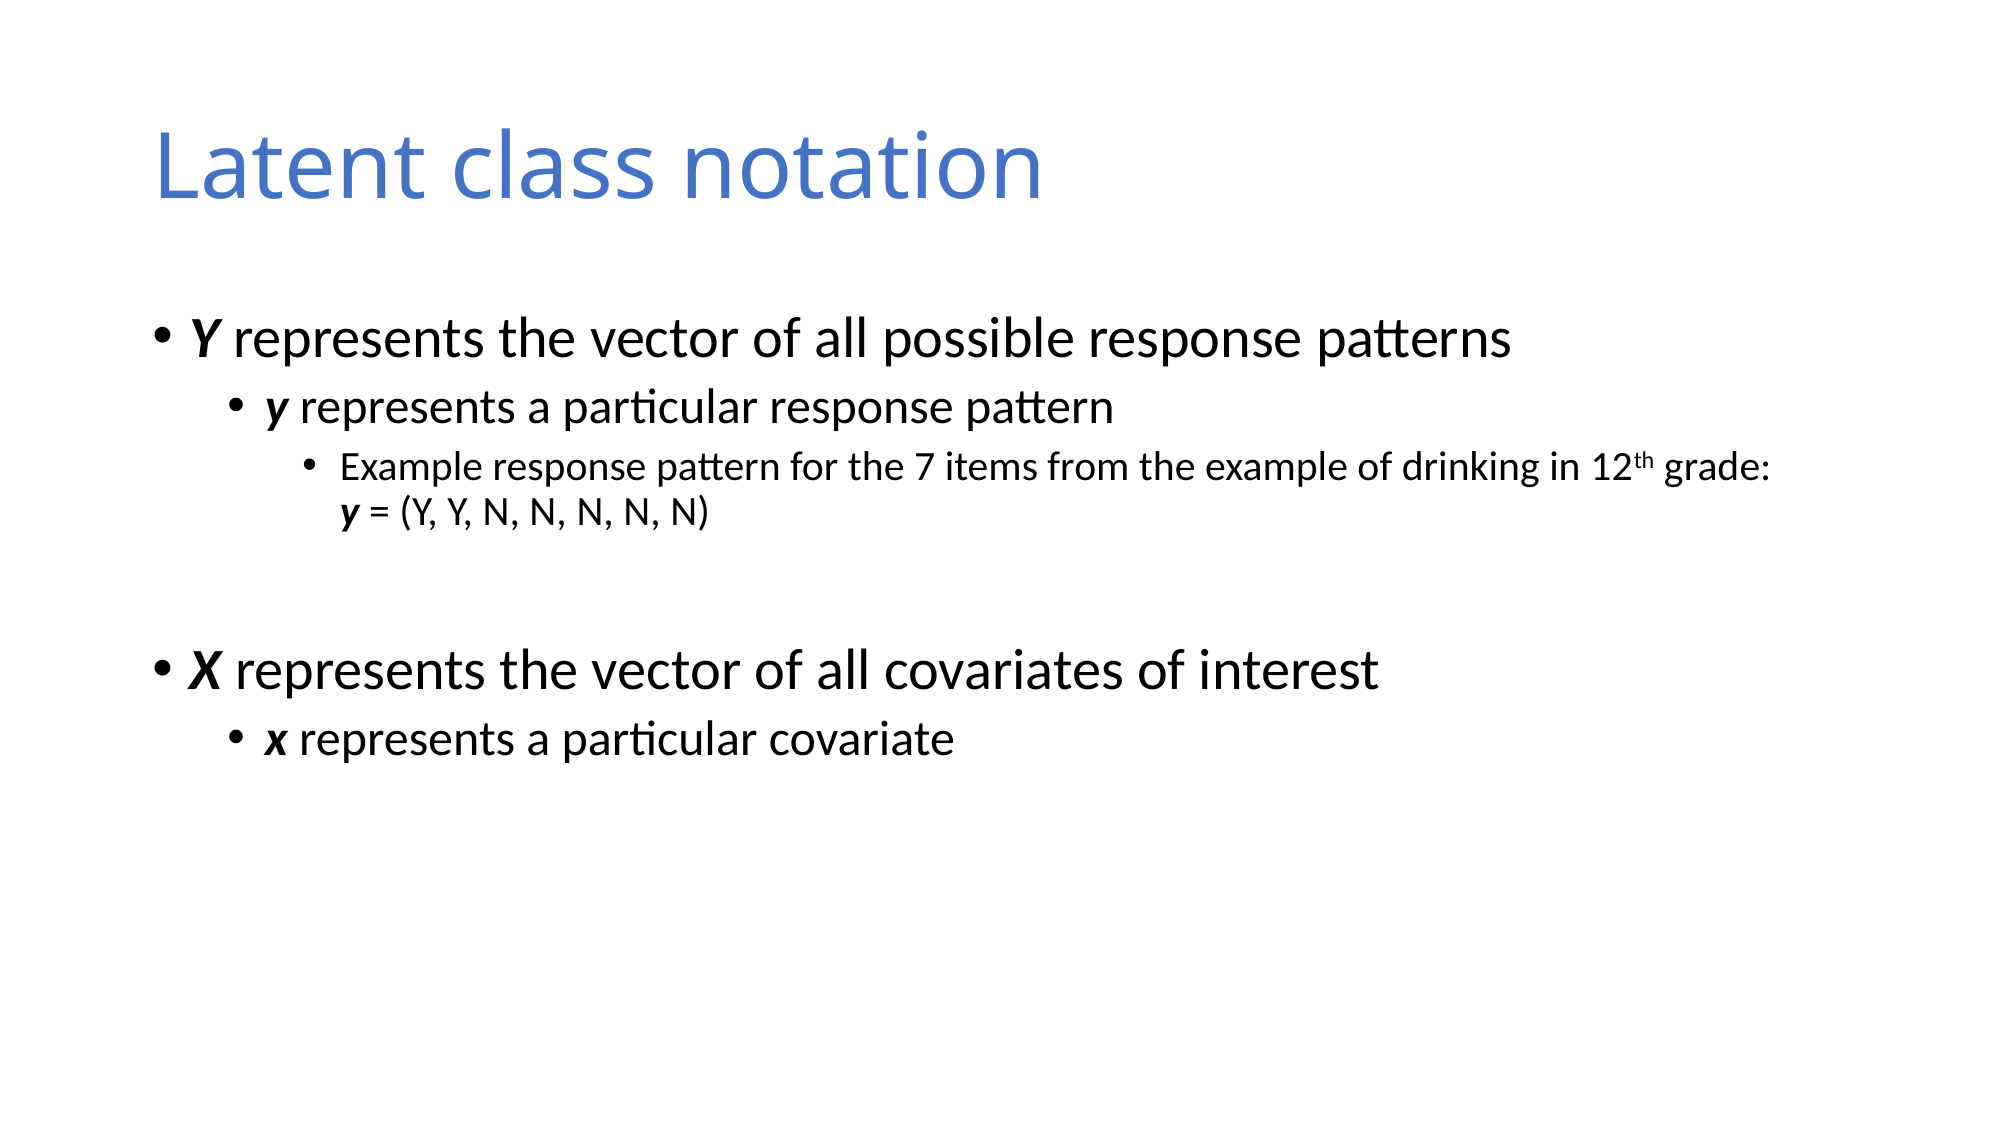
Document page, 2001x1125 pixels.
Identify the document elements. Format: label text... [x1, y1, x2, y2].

list Y represents the vector of all possible response patterns y represents a particular response pattern Example response pattern for the 7 items from the example of drinking in 12th grade: y = (Y, Y, N, N, N, N, N) X represents the vector of all covariates of interest x represents a particular covariate [137, 299, 1863, 1014]
title Latent class notation [137, 59, 1863, 278]
